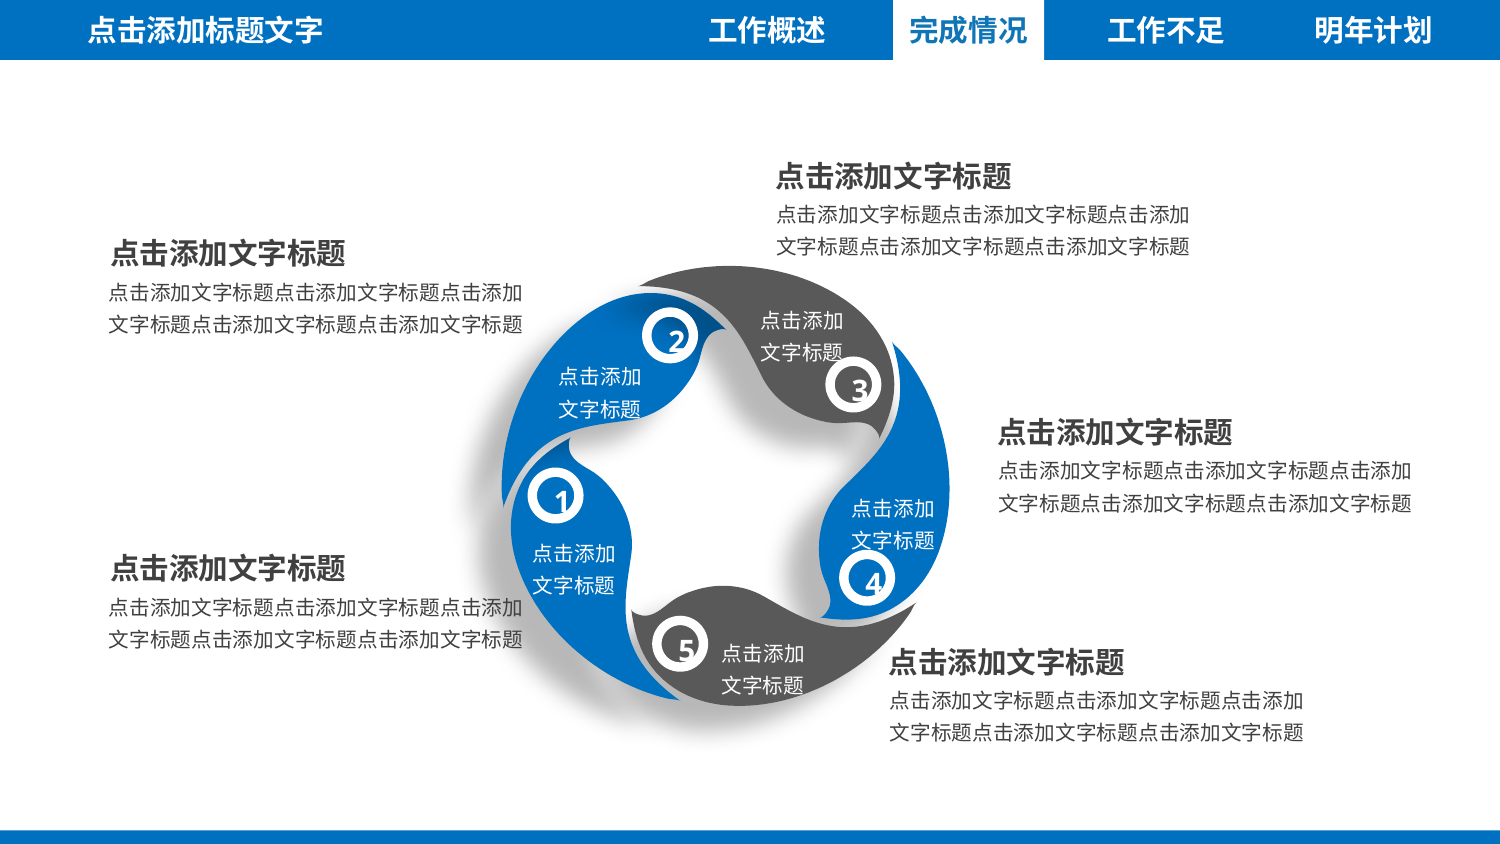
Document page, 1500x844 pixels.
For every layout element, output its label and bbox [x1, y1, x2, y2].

text_box [0, 0, 1500, 844]
